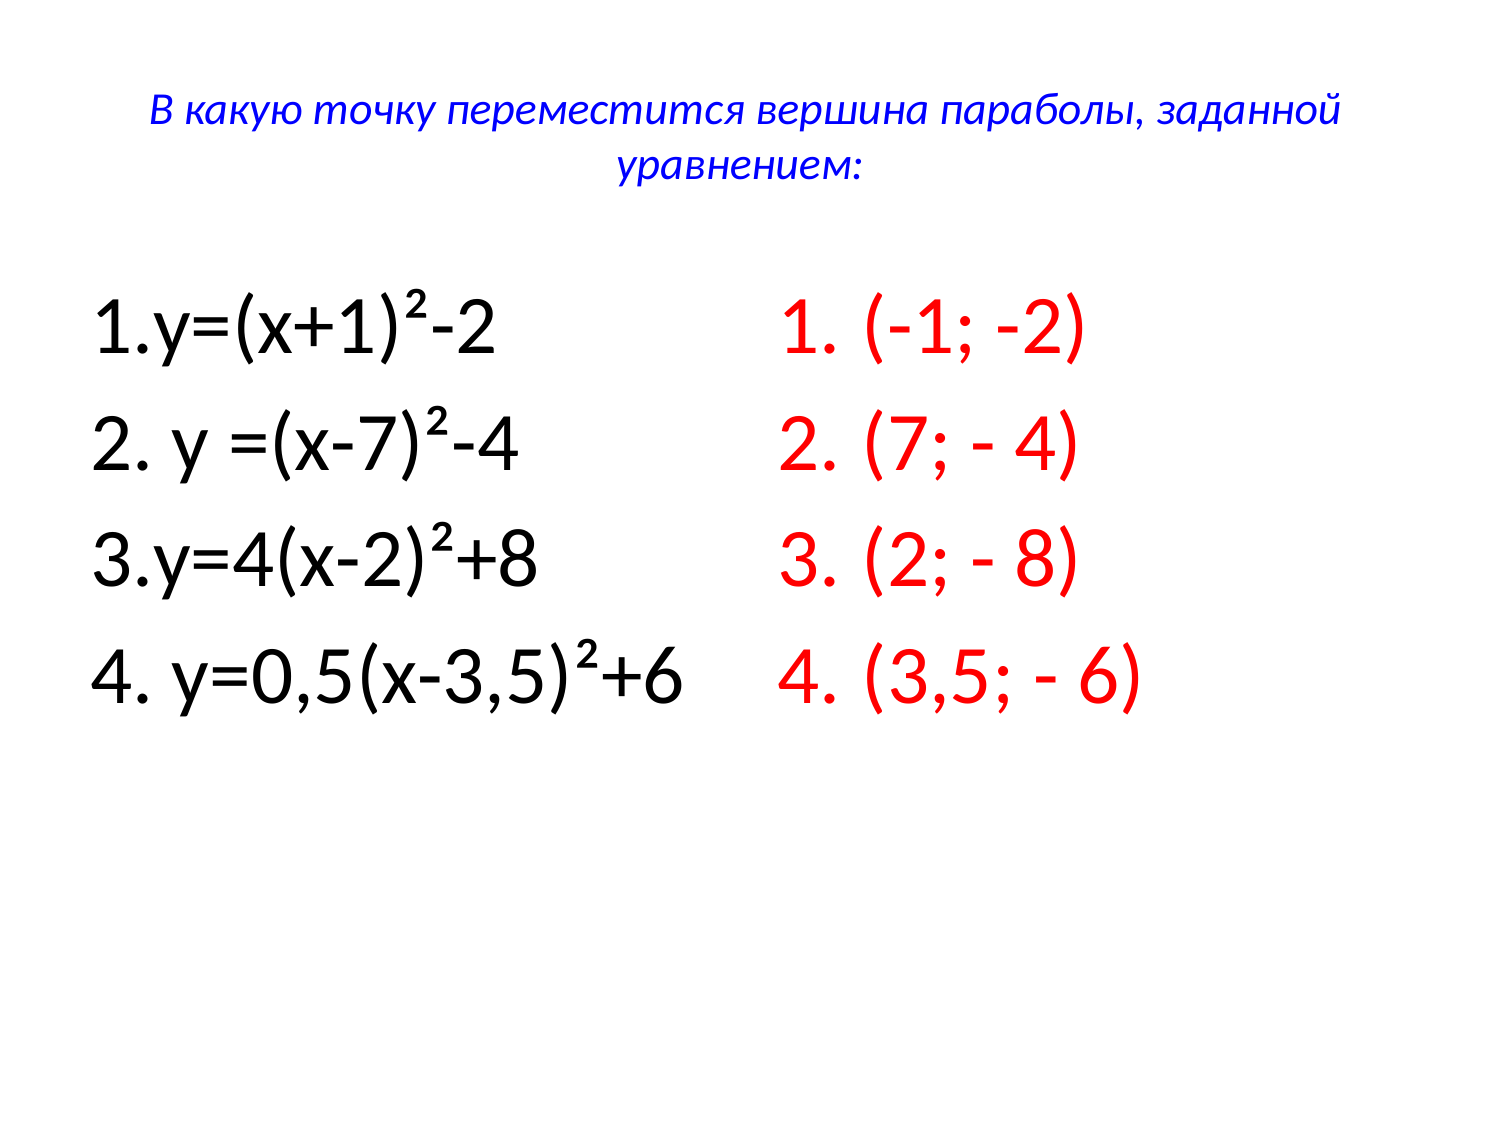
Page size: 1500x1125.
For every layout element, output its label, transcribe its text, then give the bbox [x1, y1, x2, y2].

title В какую точку переместится вершина параболы, заданной уравнением: [70, 70, 1421, 258]
list 1.у=(х+1)²-2 2. у =(х-7)²-4 3.у=4(х-2)²+8 4. у=0,5(х-3,5)²+6 [75, 262, 738, 1005]
list (-1; -2) (7; - 4) (2; - 8) (3,5; - 6) [762, 262, 1425, 1005]
